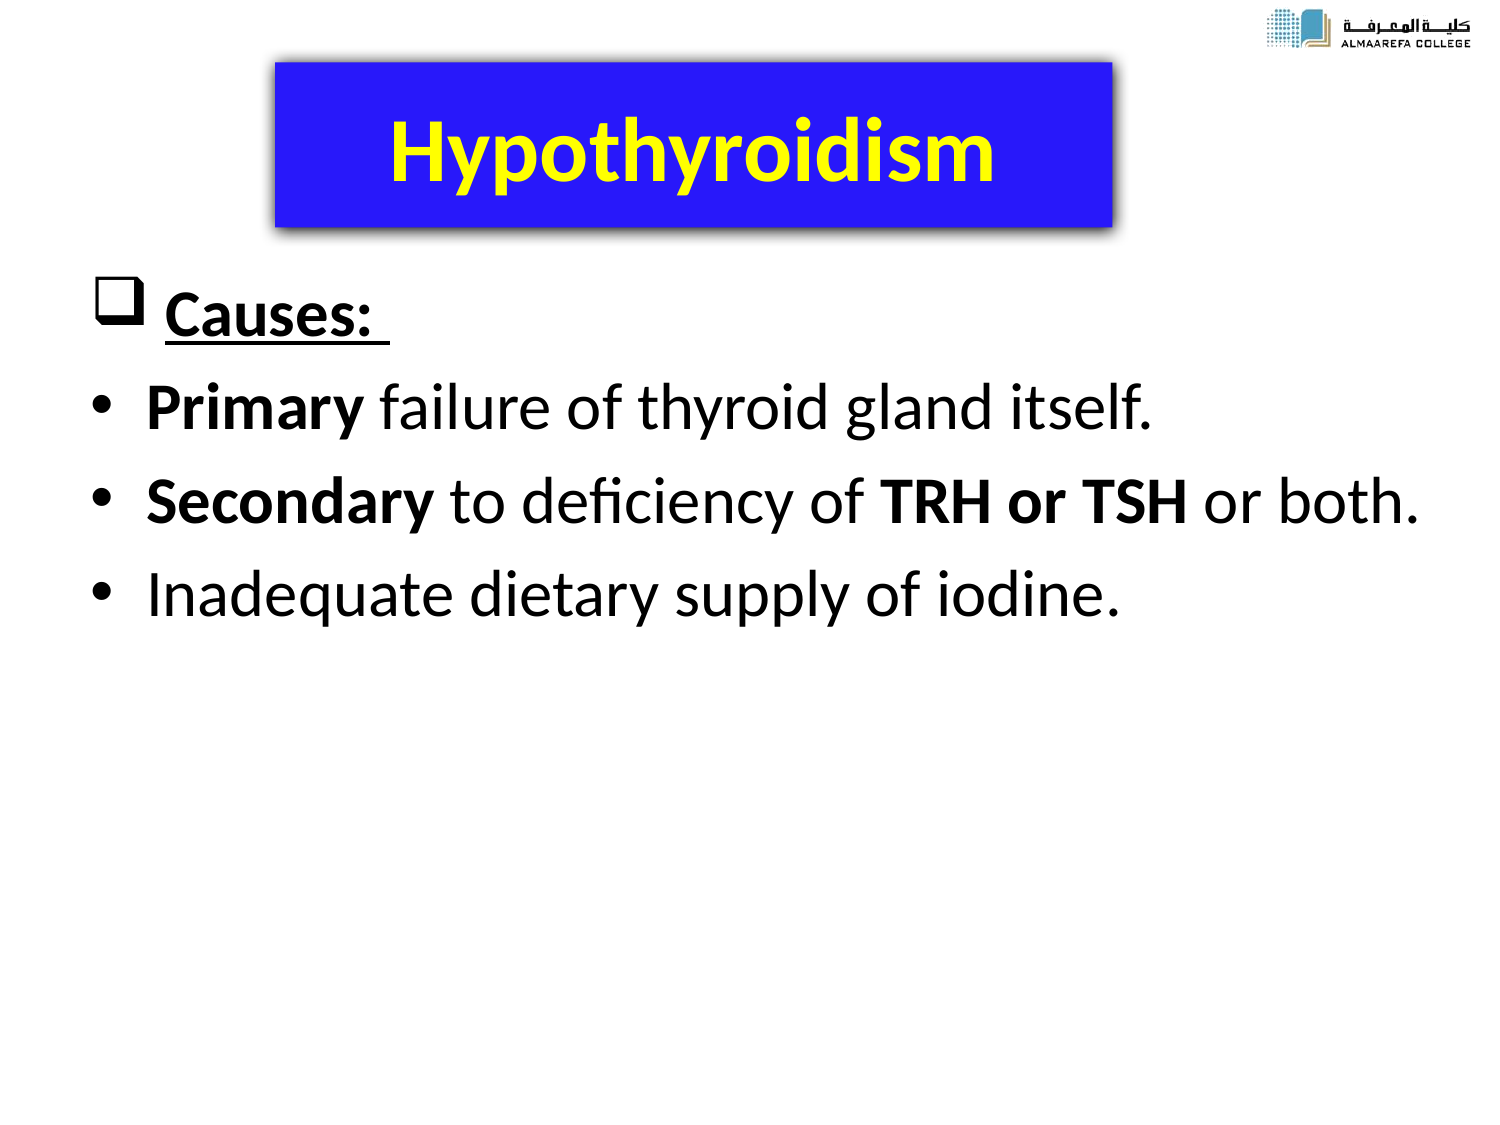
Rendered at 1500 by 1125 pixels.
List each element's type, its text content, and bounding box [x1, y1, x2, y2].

picture [1262, 0, 1475, 65]
list Causes: Primary failure of thyroid gland itself. Secondary to deficiency of TRH or TSH or both. Inadequate dietary supply of iodine. [75, 262, 1450, 1005]
title Hypothyroidism [275, 62, 1113, 228]
